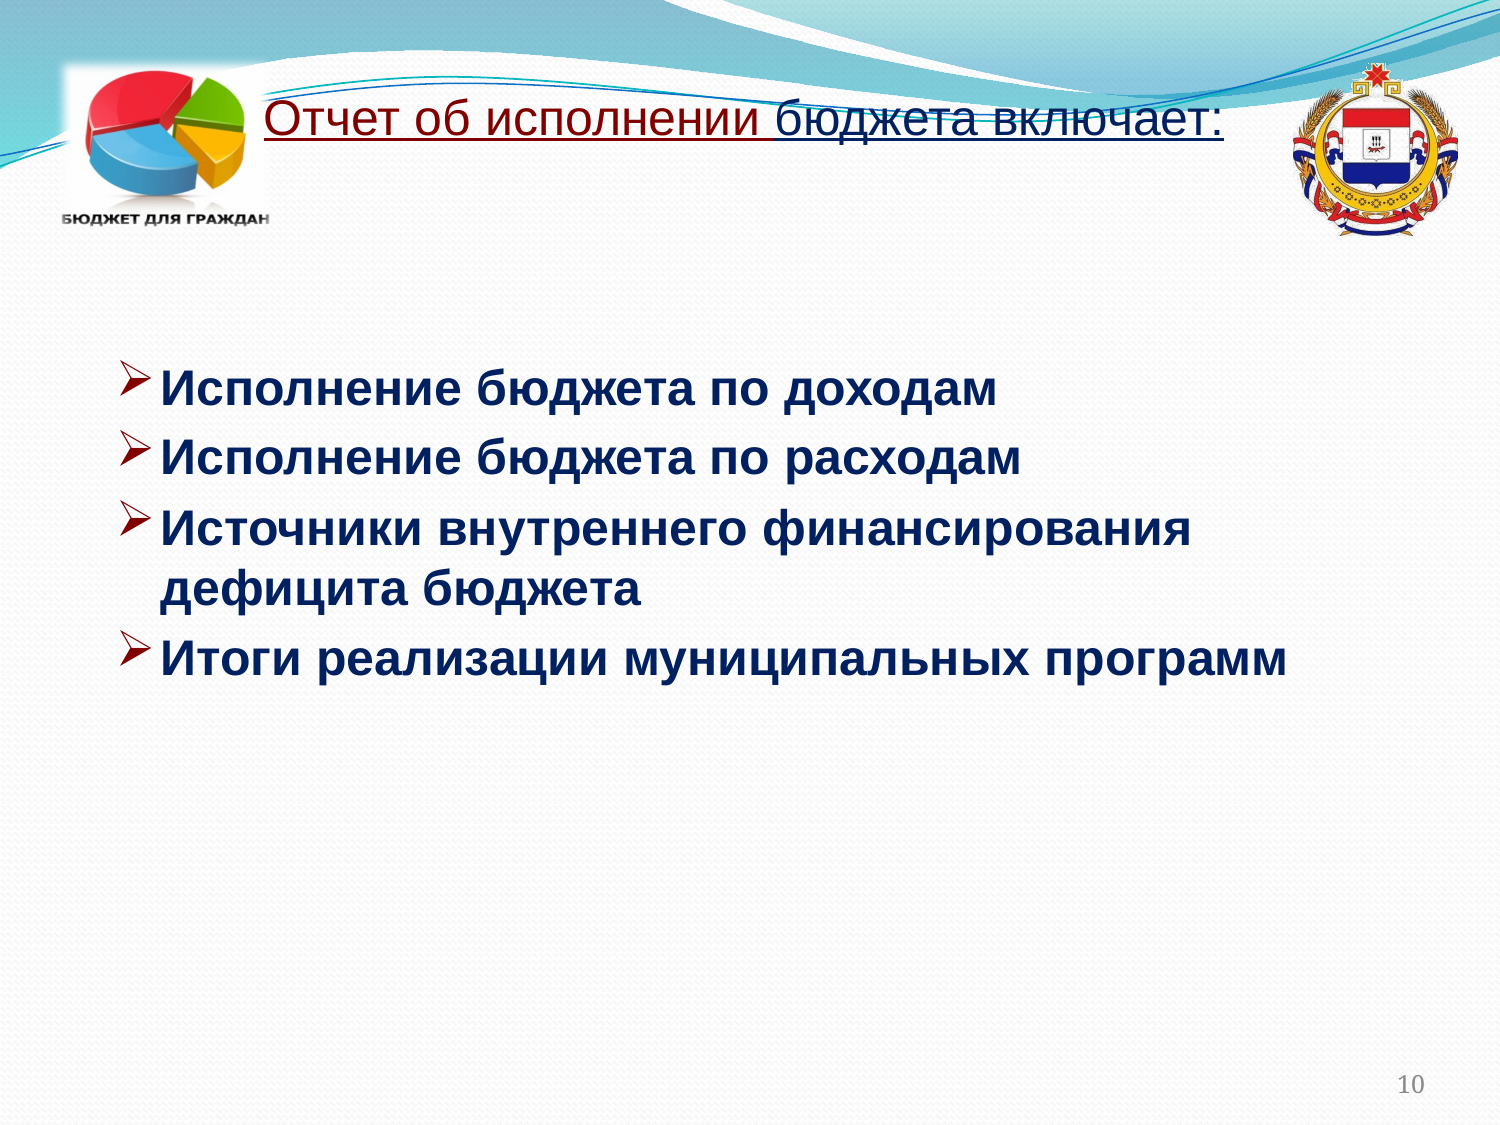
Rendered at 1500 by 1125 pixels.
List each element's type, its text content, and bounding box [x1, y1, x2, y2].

text_box Отчет об исполнении бюджета включает: [286, 78, 1284, 153]
text_box Исполнение бюджета по доходам Исполнение бюджета по расходам Источники внутреннего финансирования дефицита бюджета Итоги реализации муниципальных программ [100, 219, 1451, 821]
picture [52, 54, 278, 237]
slide_number 10 [1299, 1042, 1425, 1103]
picture [1293, 62, 1458, 237]
